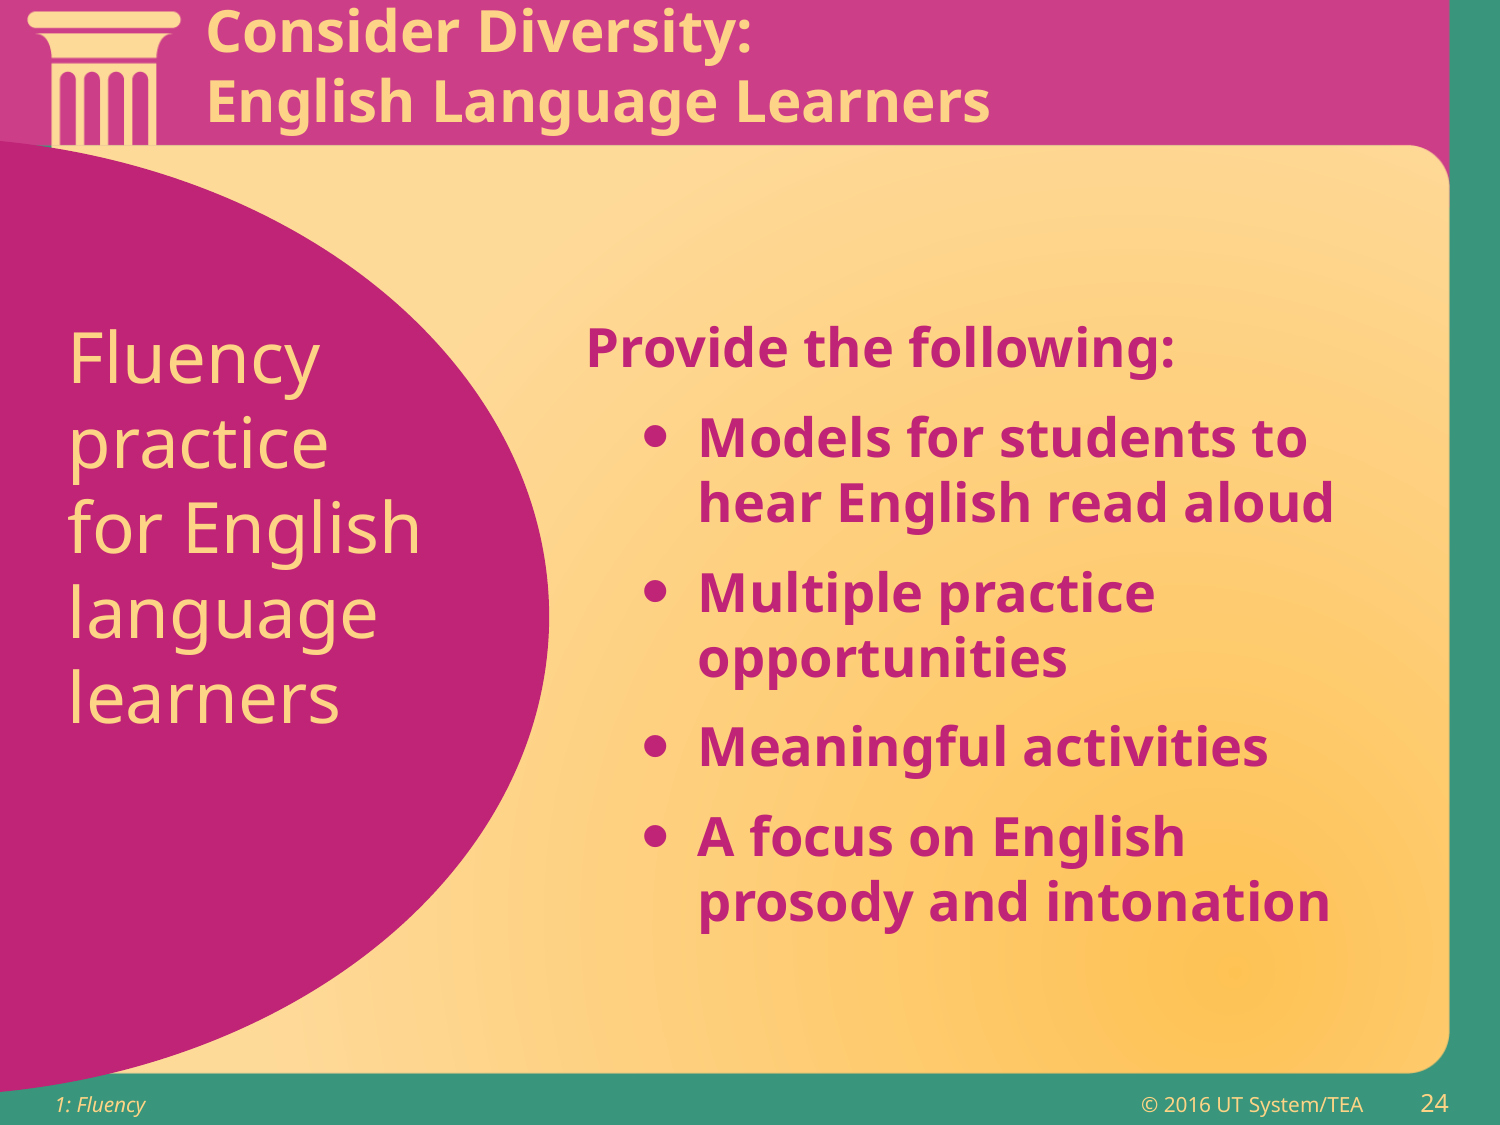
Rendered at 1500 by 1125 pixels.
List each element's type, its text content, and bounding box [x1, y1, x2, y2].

title Consider Diversity: English Language Learners [190, 0, 1418, 139]
list Provide the following: Models for students to hear English read aloud Multiple practice opportunities Meaningful activities A focus on English prosody and intonation [570, 305, 1366, 997]
picture [0, 0, 1500, 1125]
text_box Fluency practice for English language learners [53, 305, 511, 745]
text_box [0, 141, 550, 1092]
